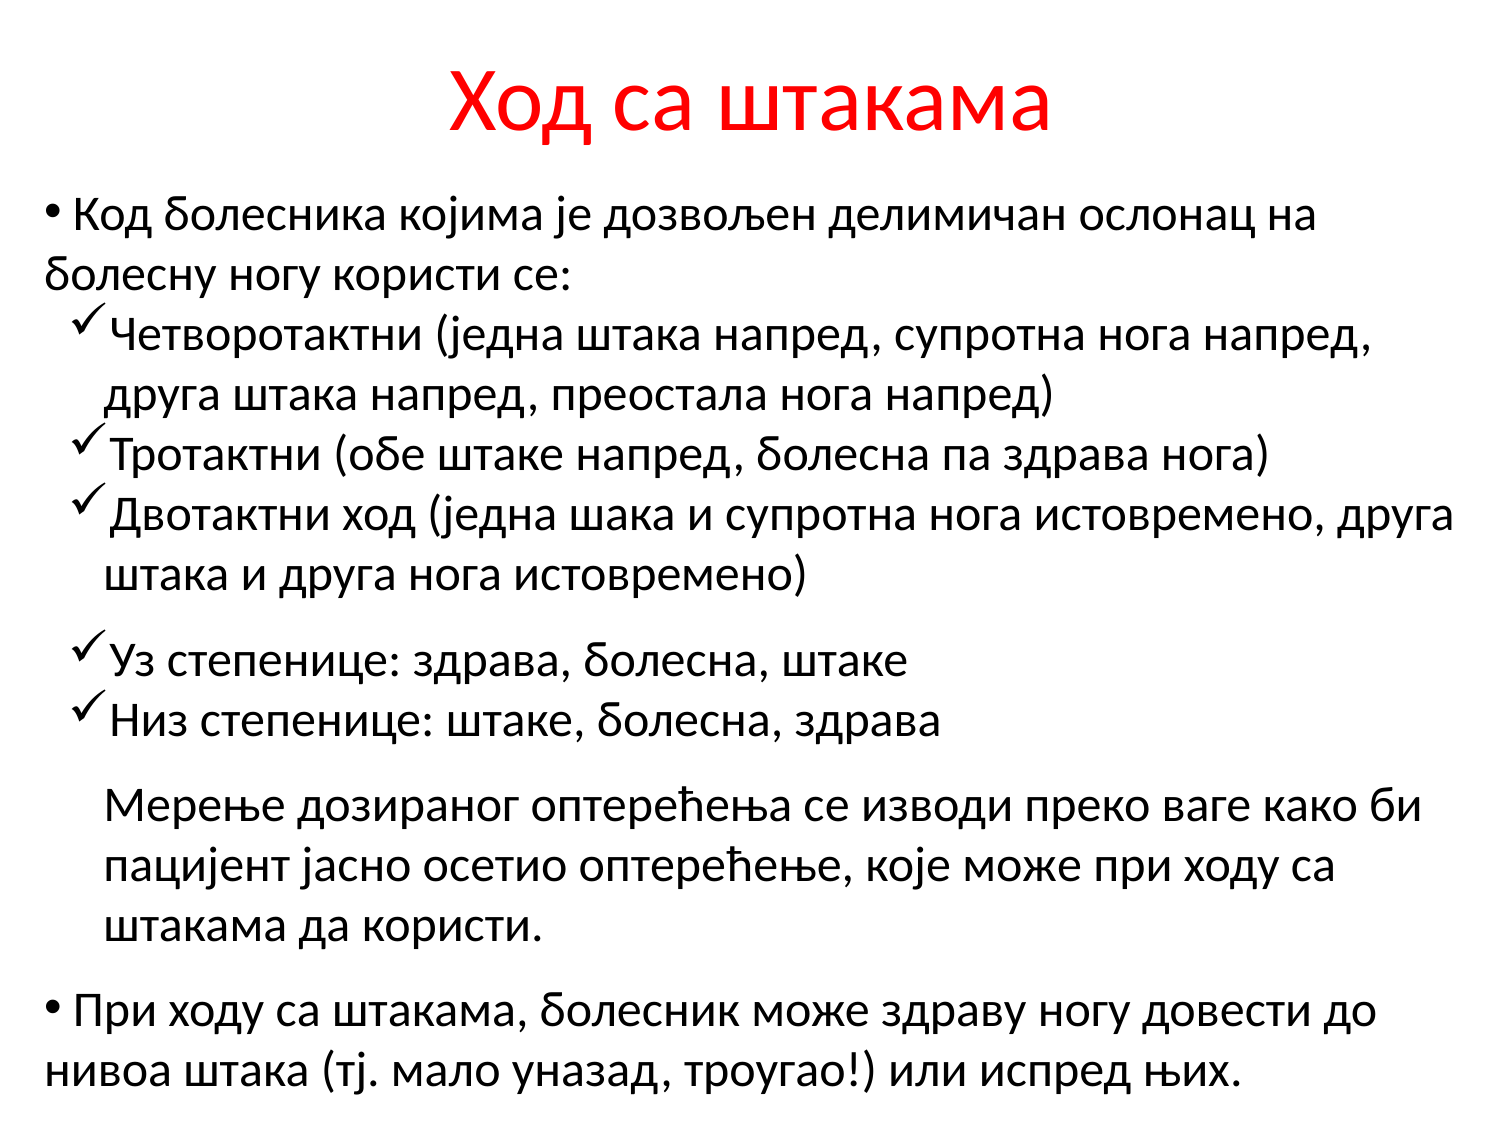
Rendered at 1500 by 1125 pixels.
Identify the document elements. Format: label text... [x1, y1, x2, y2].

text_box Код болесника којима је дозвољен делимичан ослонац на болесну ногу користи се: Четворотактни (једна штака напред, супротна нога напред, друга штака напред, преостала нога напред) Тротактни (обе штаке напред, болесна па здрава нога) Двотактни ход (једна шака и супротна нога истовремено, друга штака и друга нога истовремено) Уз степенице: здрава, болесна, штаке Низ степенице: штаке, болесна, здрава Мерење дозираног оптерећења се изводи преко ваге како би пацијент јасно осетио оптерећење, које може при ходу са штакама да користи. При ходу са штакама, болесник може здраву ногу довести до нивоа штака (тј. мало уназад, троугао!) или испред њих. [29, 172, 1500, 1104]
title Ход са штакама [76, 0, 1427, 172]
